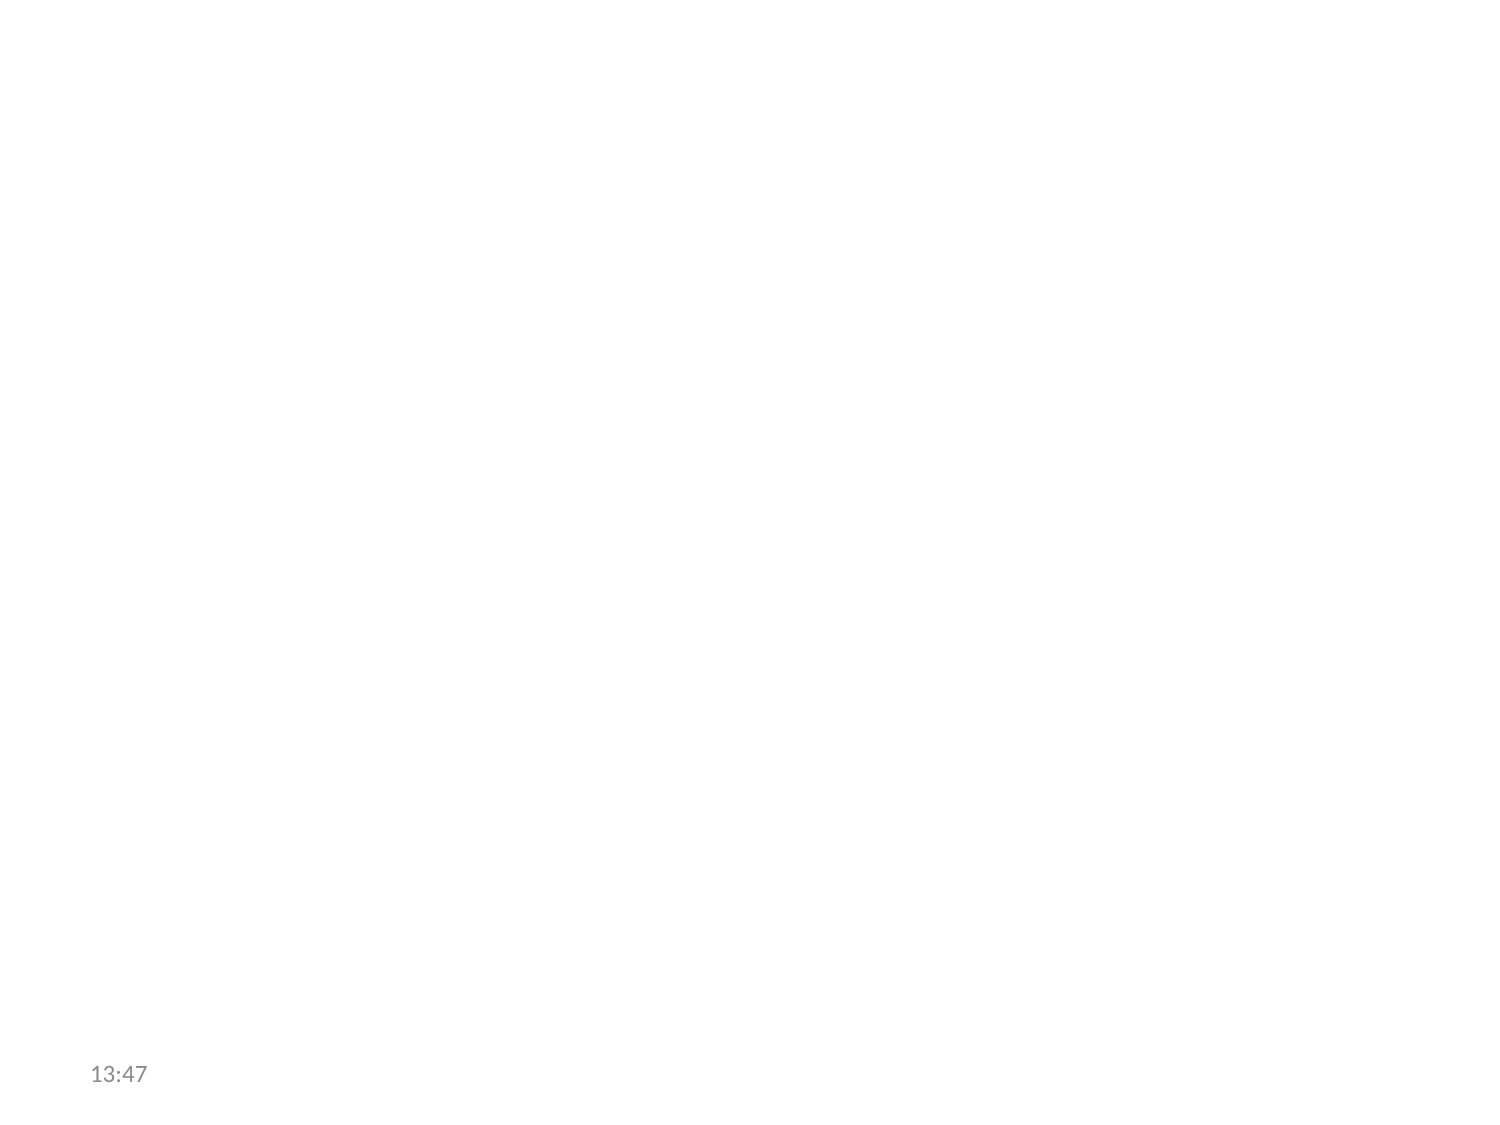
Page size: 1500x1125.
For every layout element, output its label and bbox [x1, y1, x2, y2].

slide_number [75, 1042, 425, 1103]
